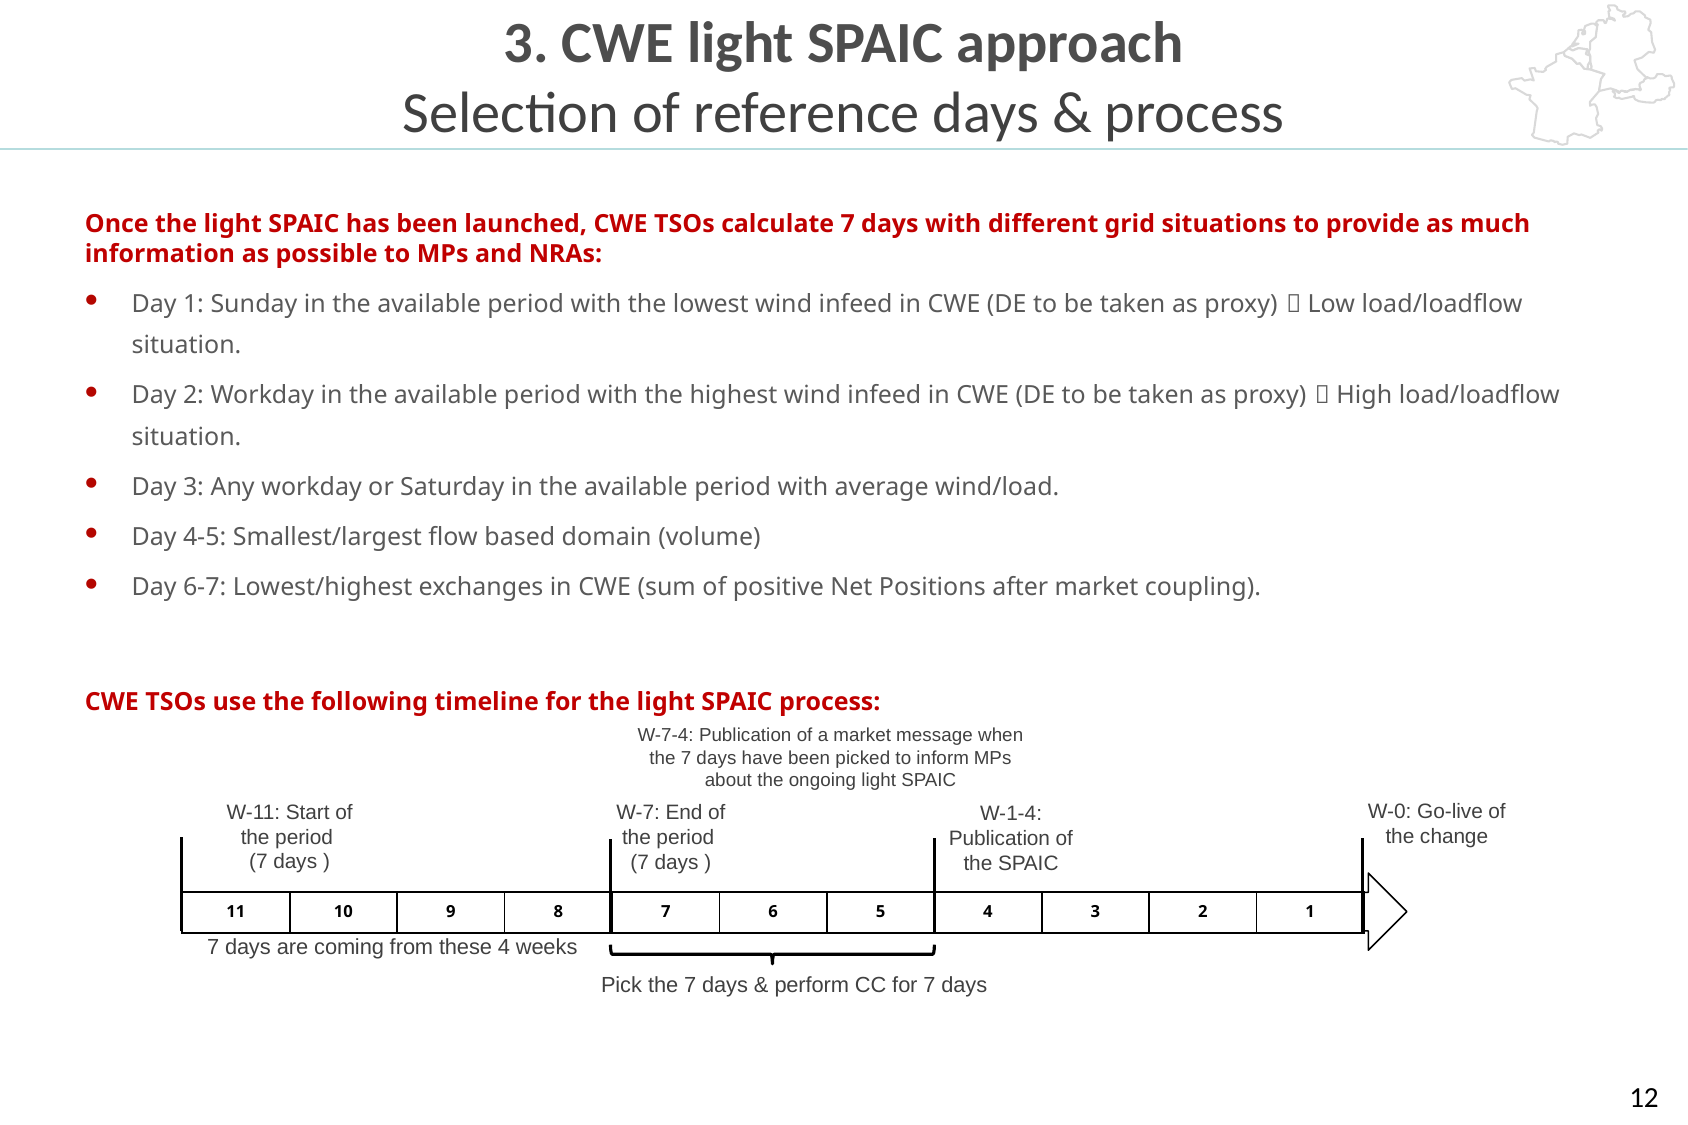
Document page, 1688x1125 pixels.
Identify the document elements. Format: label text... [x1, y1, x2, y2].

table_header 1 [1257, 893, 1358, 932]
text_box 3. CWE light SPAIC approach Selection of reference days & process [0, 0, 1688, 149]
text_box Once the light SPAIC has been launched, CWE TSOs calculate 7 days with different grid situations to provide as much information as possible to MPs and NRAs: Day 1: Sunday in the available period with the lowest wind infeed in CWE (DE to be taken as proxy)  Low load/loadflow situation. Day 2: Workday in the available period with the highest wind infeed in CWE (DE to be taken as proxy)  High load/loadflow situation. Day 3: Any workday or Saturday in the available period with average wind/load. Day 4-5: Smallest/largest flow based domain (volume) Day 6-7: Lowest/highest exchanges in CWE (sum of positive Net Positions after market coupling). CWE TSOs use the following timeline for the light SPAIC process: [70, 200, 1641, 1125]
text_box W-7-4: Publication of a market message when the 7 days have been picked to inform MPs about the ongoing light SPAIC [610, 715, 1051, 798]
table_header 6 [720, 893, 826, 932]
table_header 4 [938, 893, 1041, 932]
text_box Pick the 7 days & perform CC for 7 days [558, 963, 1031, 1005]
table_header 2 [1150, 893, 1256, 932]
table_header 10 [291, 893, 396, 925]
text_box 7 days are coming from these 4 weeks [192, 925, 612, 967]
table_header 7 [615, 893, 719, 932]
table_header 9 [398, 893, 504, 925]
text_box W-1-4: Publication of the SPAIC [928, 791, 1094, 882]
table_header 11 [185, 893, 289, 932]
text_box [1366, 873, 1407, 951]
table_header 8 [505, 893, 606, 925]
text_box W-0: Go-live of the change [1345, 790, 1529, 856]
text_box W-7: End of the period (7 days ) [588, 791, 754, 882]
text_box W-11: Start of the period (7 days ) [206, 790, 373, 881]
text_box [612, 944, 935, 963]
table_header 5 [828, 893, 930, 932]
table_header 3 [1043, 893, 1148, 932]
slide_number 12 [1614, 1070, 1688, 1124]
